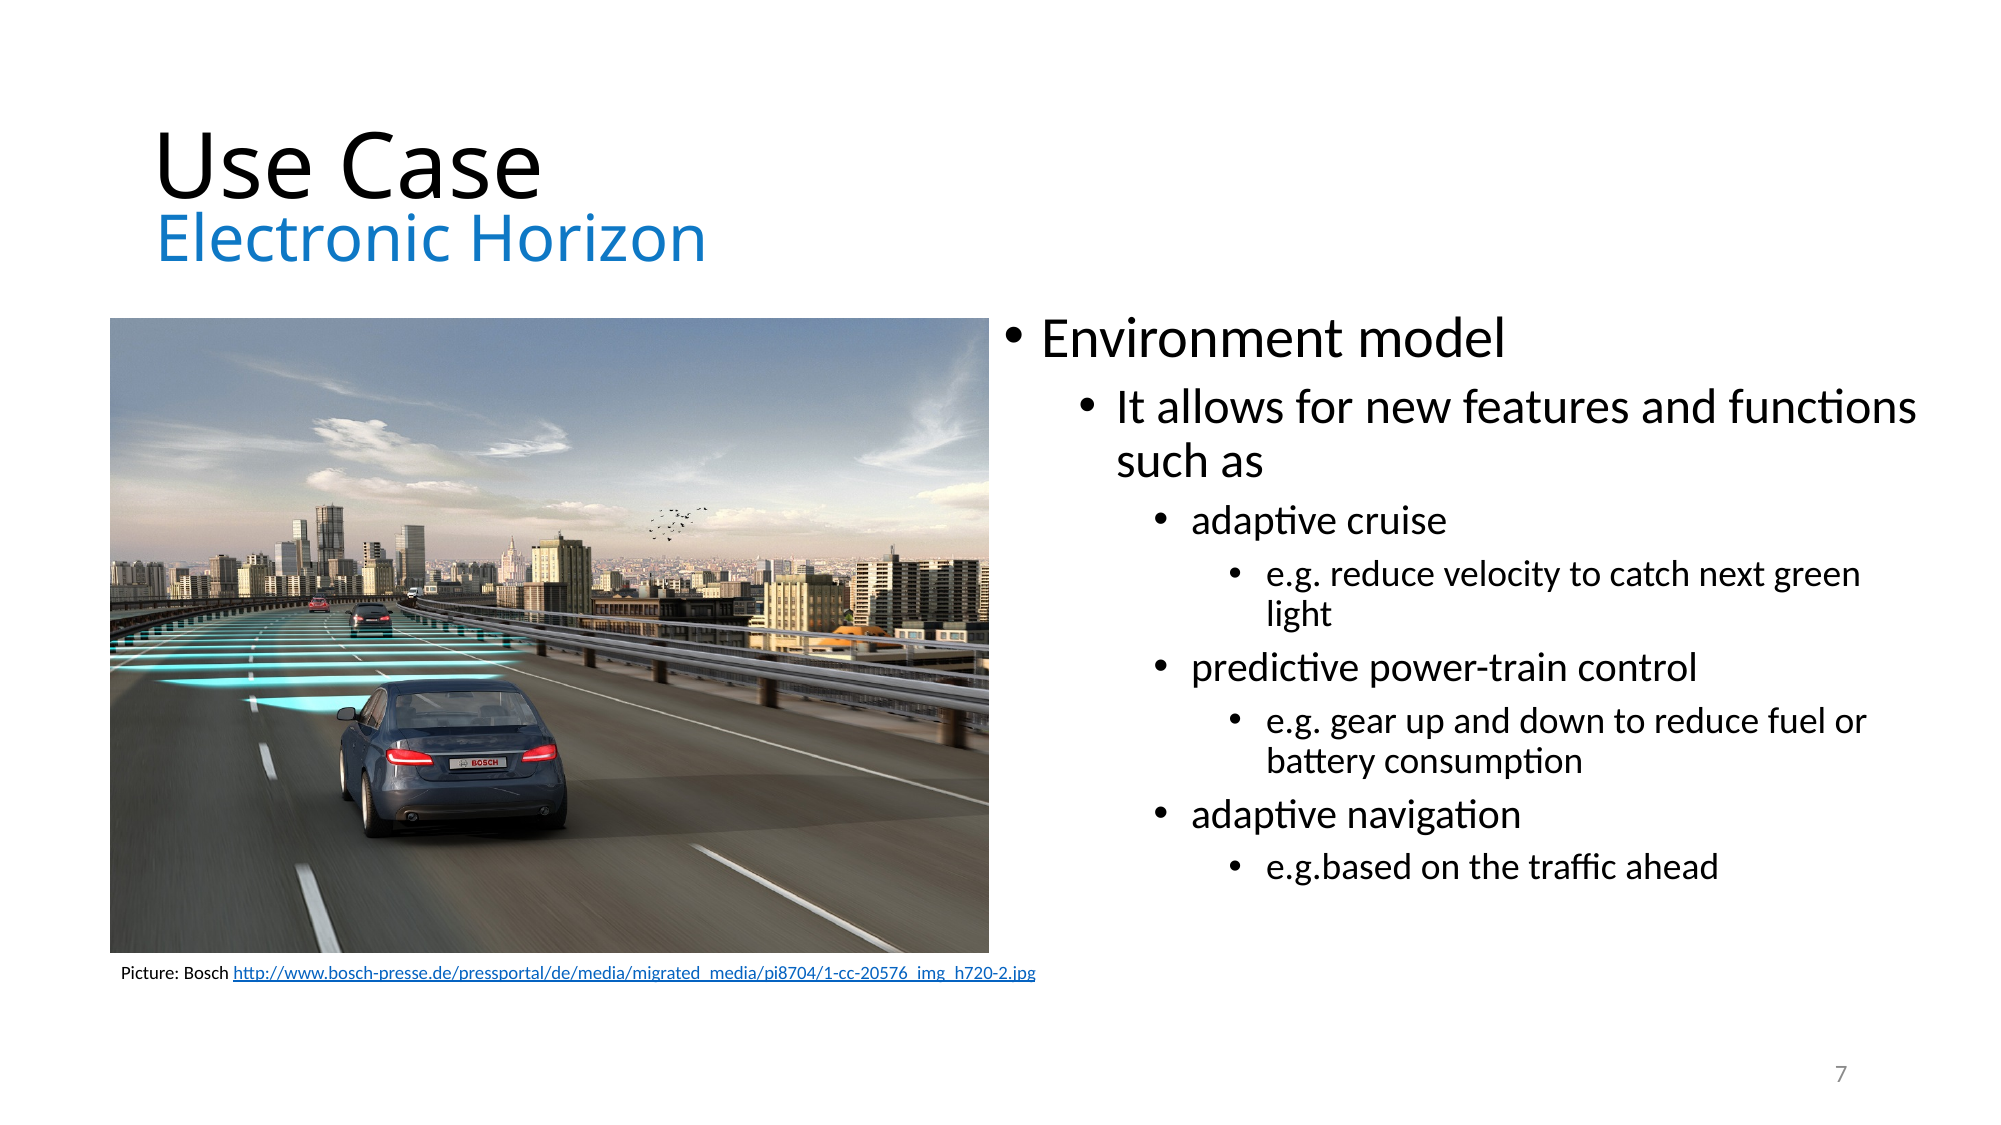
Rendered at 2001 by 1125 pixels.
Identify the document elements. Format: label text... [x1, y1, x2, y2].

text_box Environment model It allows for new features and functions such as adaptive cruise e.g. reduce velocity to catch next green light predictive power-train control e.g. gear up and down to reduce fuel or battery consumption adaptive navigation e.g.based on the traffic ahead [988, 299, 1941, 1014]
text_box Use Case [137, 59, 1863, 278]
slide_number 7 [1412, 1042, 1863, 1103]
text_box Picture: Bosch http://www.bosch-presse.de/pressportal/de/media/migrated_media/pi8704/1-cc-20576_img_h720-2.jpg [106, 953, 1051, 991]
picture [110, 318, 989, 953]
text_box Electronic Horizon [155, 206, 2000, 278]
